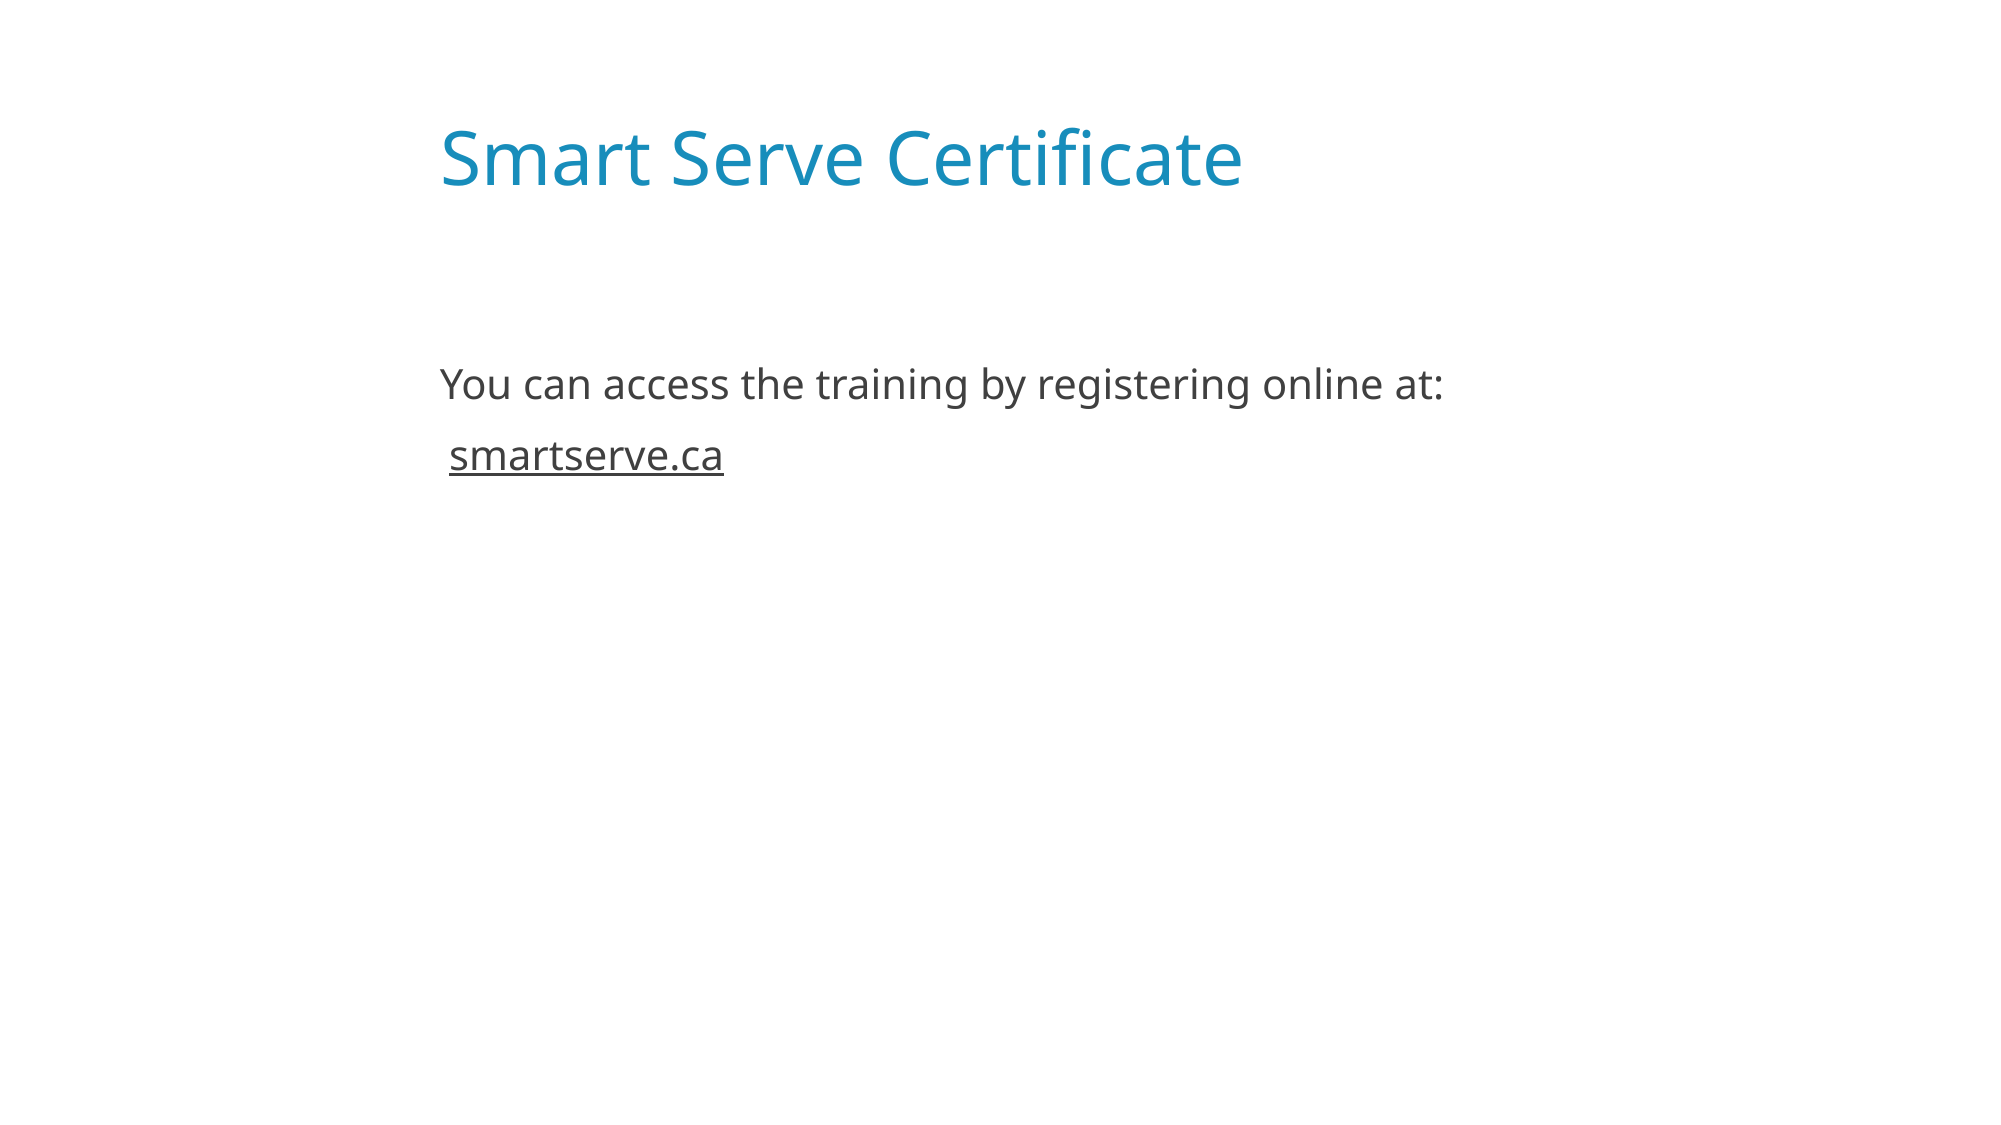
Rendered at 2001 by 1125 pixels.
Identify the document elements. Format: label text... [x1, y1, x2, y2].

title Smart Serve Certificate [425, 102, 1888, 313]
list You can access the training by registering online at: smartserve.ca [424, 350, 1888, 1074]
